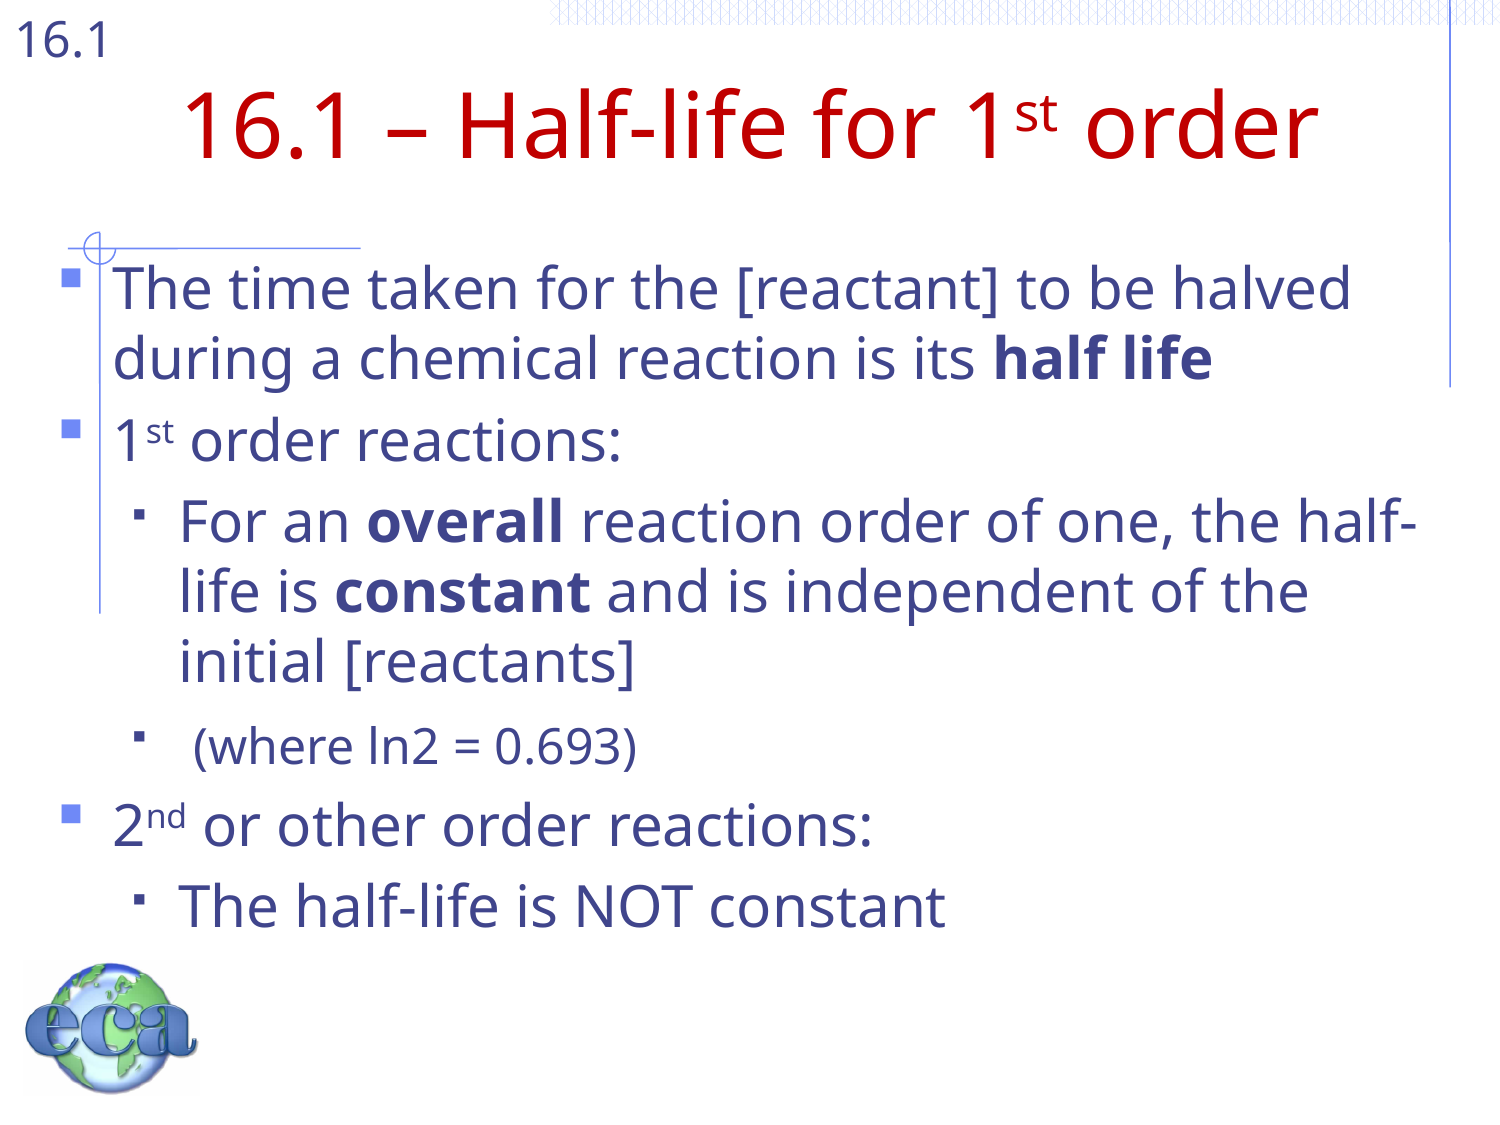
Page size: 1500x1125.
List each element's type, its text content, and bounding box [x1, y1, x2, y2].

picture [23, 960, 200, 1096]
title 16.1 – Half-life for 1st order [17, 49, 1483, 185]
